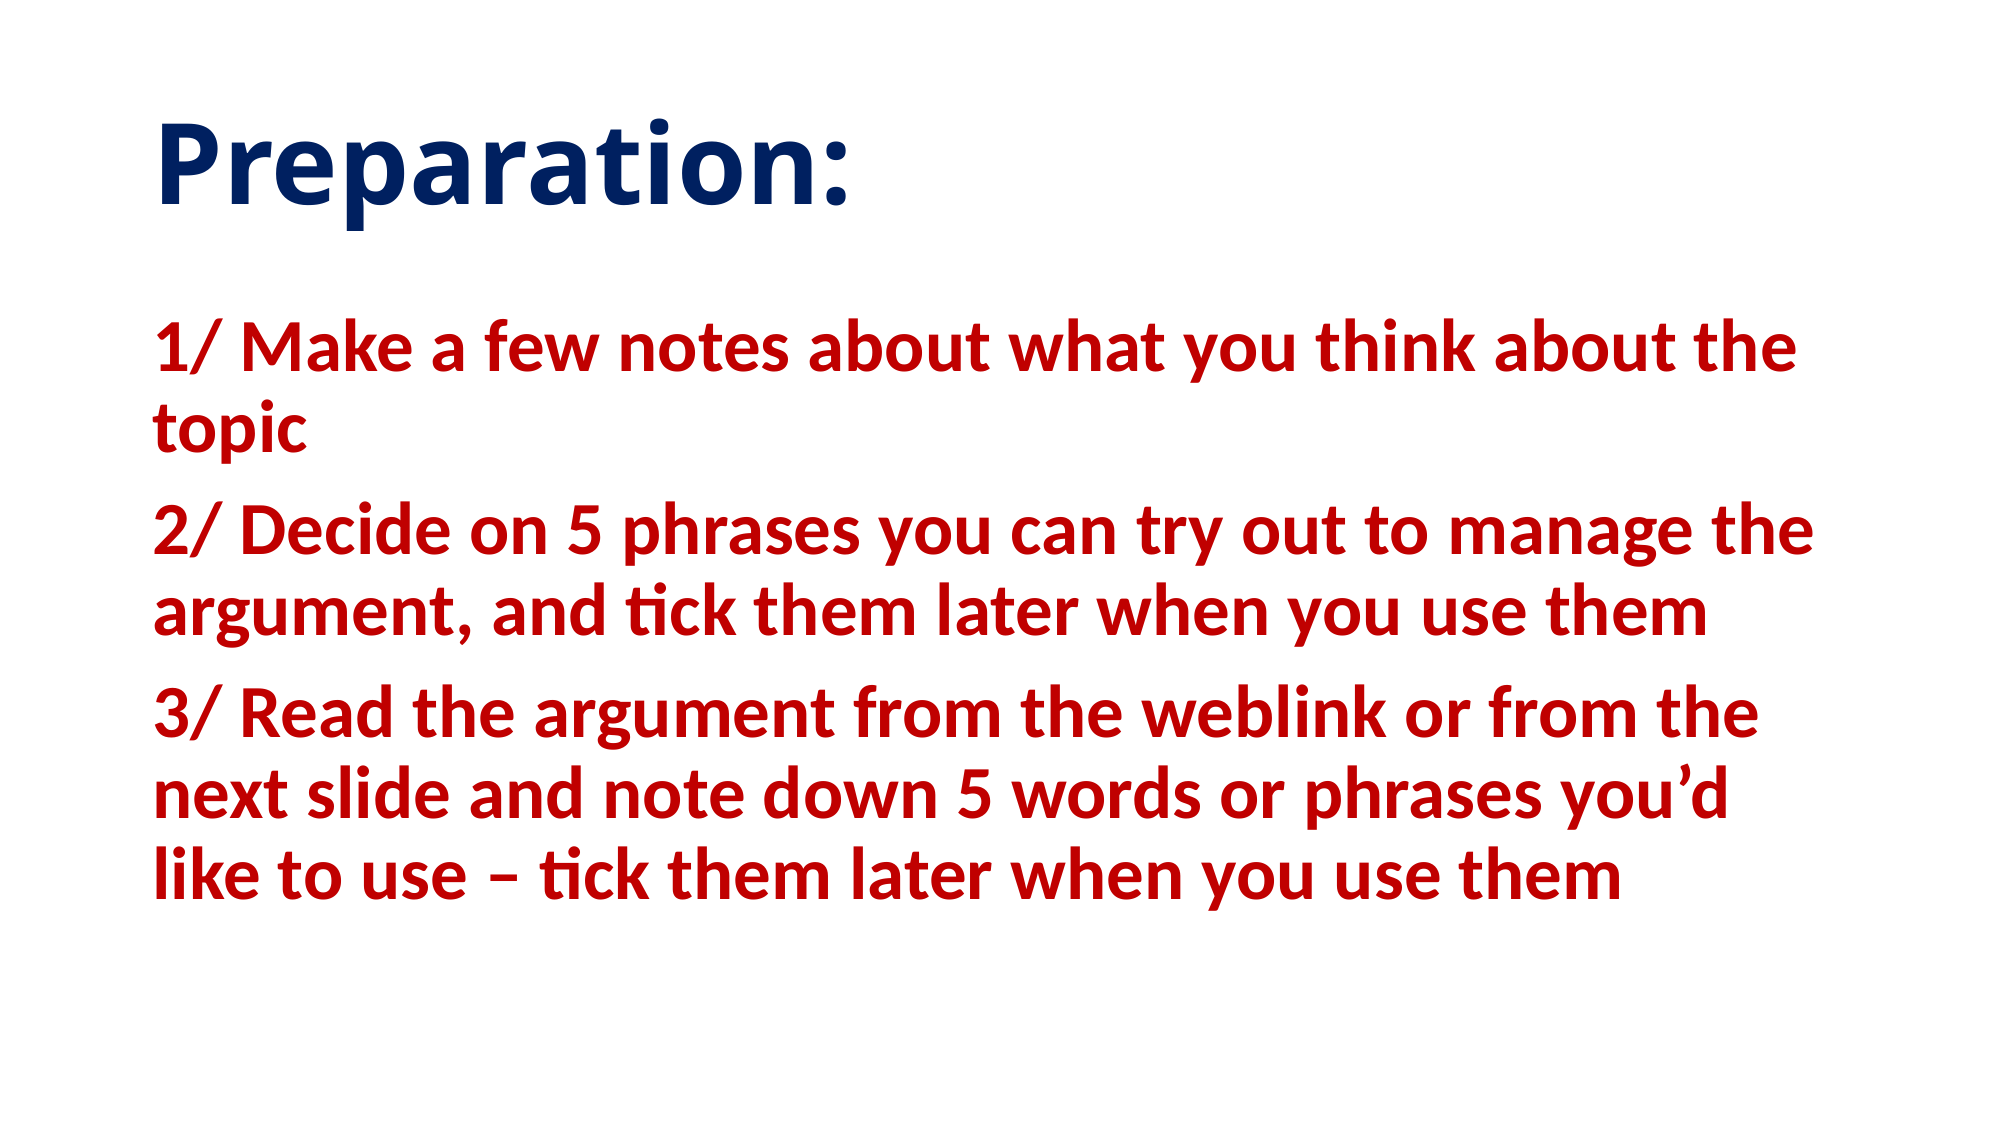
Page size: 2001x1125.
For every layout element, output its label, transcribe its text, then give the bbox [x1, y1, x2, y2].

title Preparation: [137, 59, 1863, 278]
list 1/ Make a few notes about what you think about the topic 2/ Decide on 5 phrases you can try out to manage the argument, and tick them later when you use them 3/ Read the argument from the weblink or from the next slide and note down 5 words or phrases you’d like to use – tick them later when you use them [137, 299, 1863, 1014]
